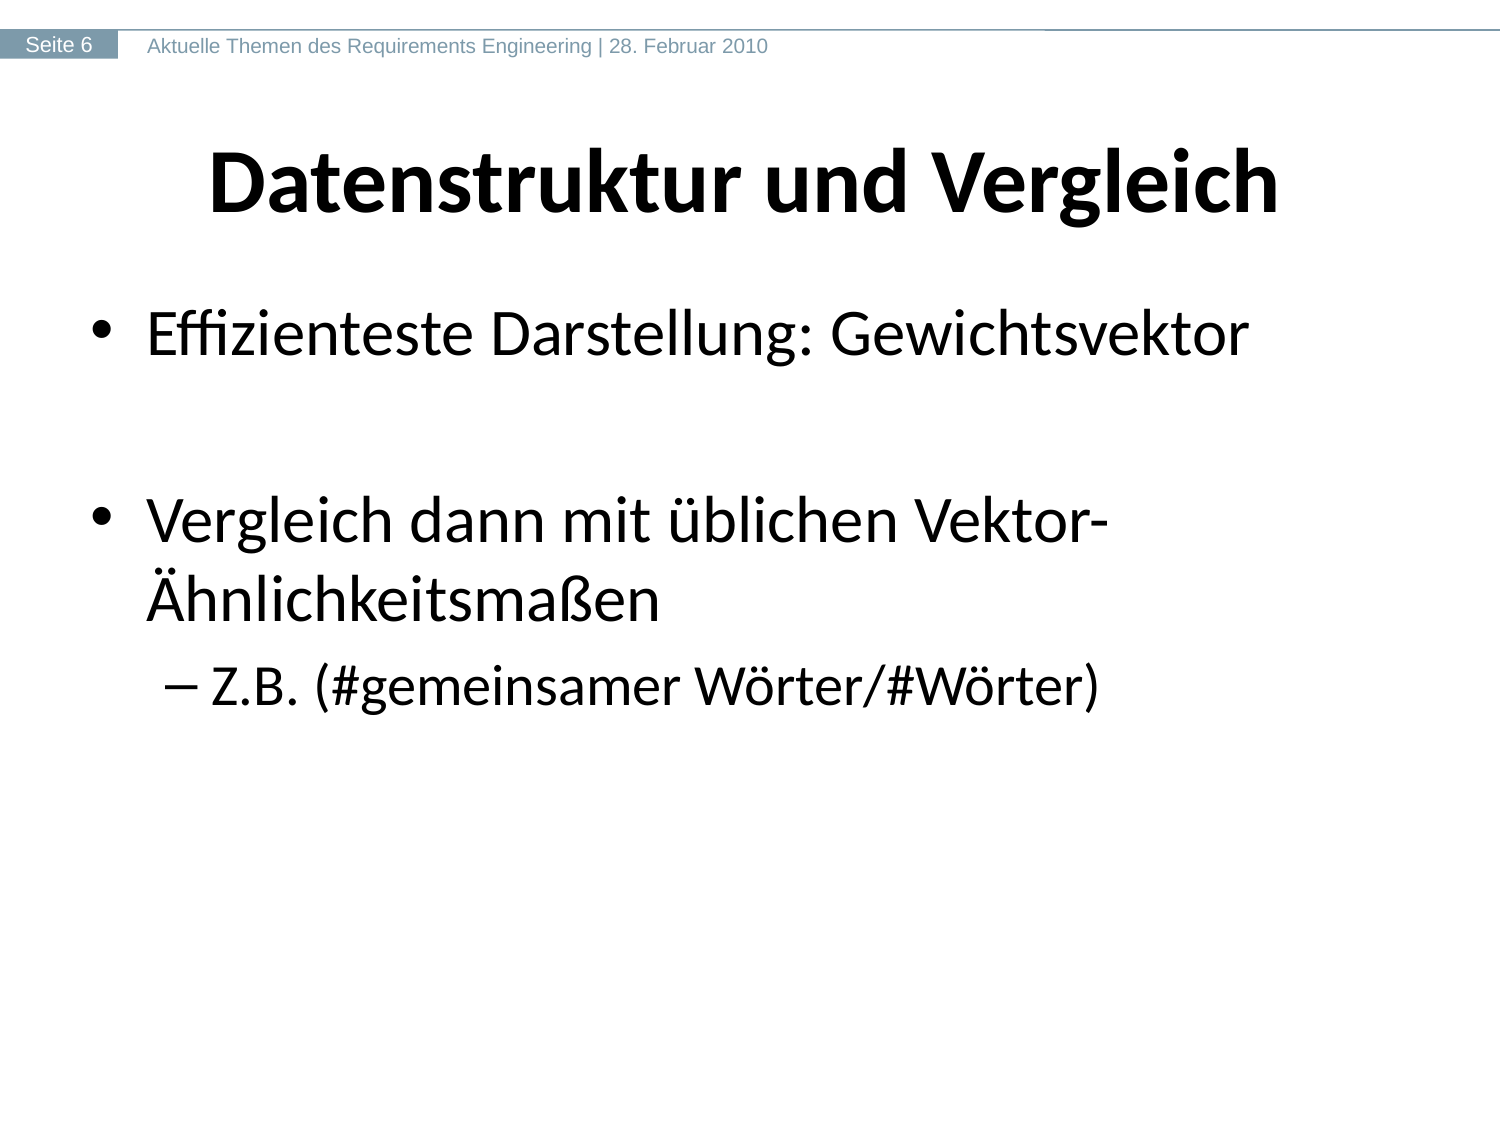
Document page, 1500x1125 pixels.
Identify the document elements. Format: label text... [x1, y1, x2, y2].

list Effizienteste Darstellung: Gewichtsvektor Vergleich dann mit üblichen Vektor-Ähnlichkeitsmaßen Z.B. (#gemeinsamer Wörter/#Wörter) [74, 280, 1426, 1006]
title Datenstruktur und Vergleich [70, 81, 1421, 270]
